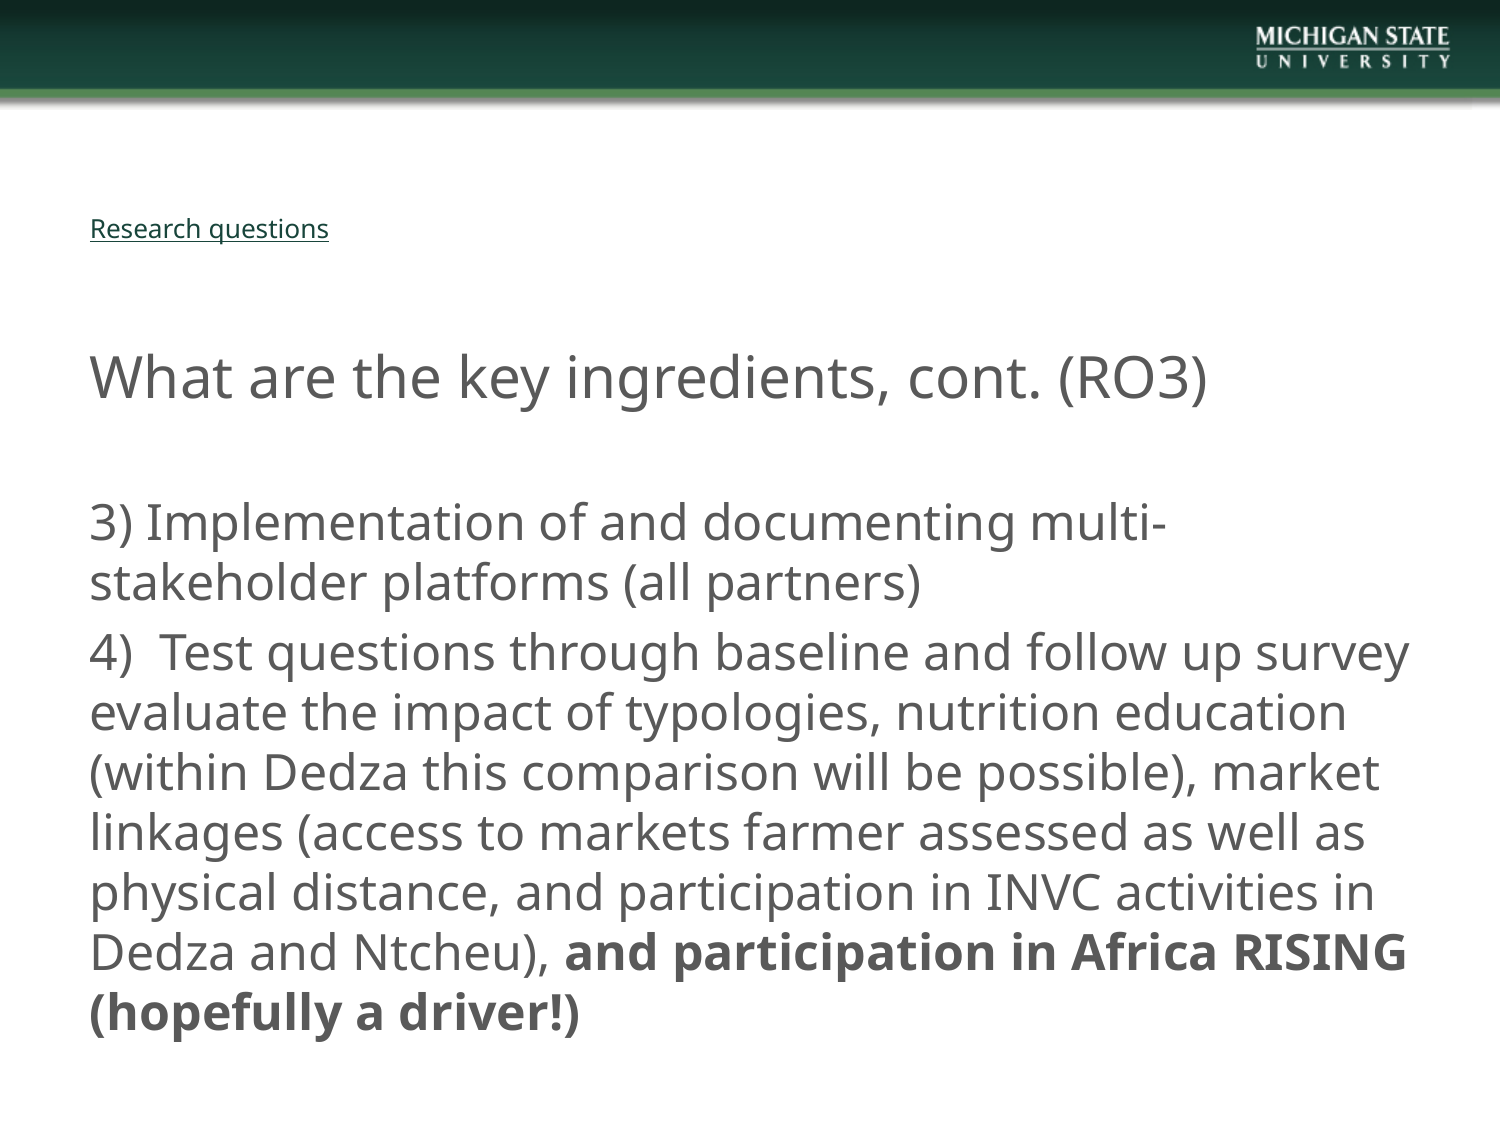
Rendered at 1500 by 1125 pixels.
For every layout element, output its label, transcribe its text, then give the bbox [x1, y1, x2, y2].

picture [0, 0, 1500, 110]
title Research questions [75, 204, 1425, 251]
list What are the key ingredients, cont. (RO3) 3) Implementation of and documenting multi-stakeholder platforms (all partners) 4) Test questions through baseline and follow up survey evaluate the impact of typologies, nutrition education (within Dedza this comparison will be possible), market linkages (access to markets farmer assessed as well as physical distance, and participation in INVC activities in Dedza and Ntcheu), and participation in Africa RISING (hopefully a driver!) [75, 251, 1455, 1035]
